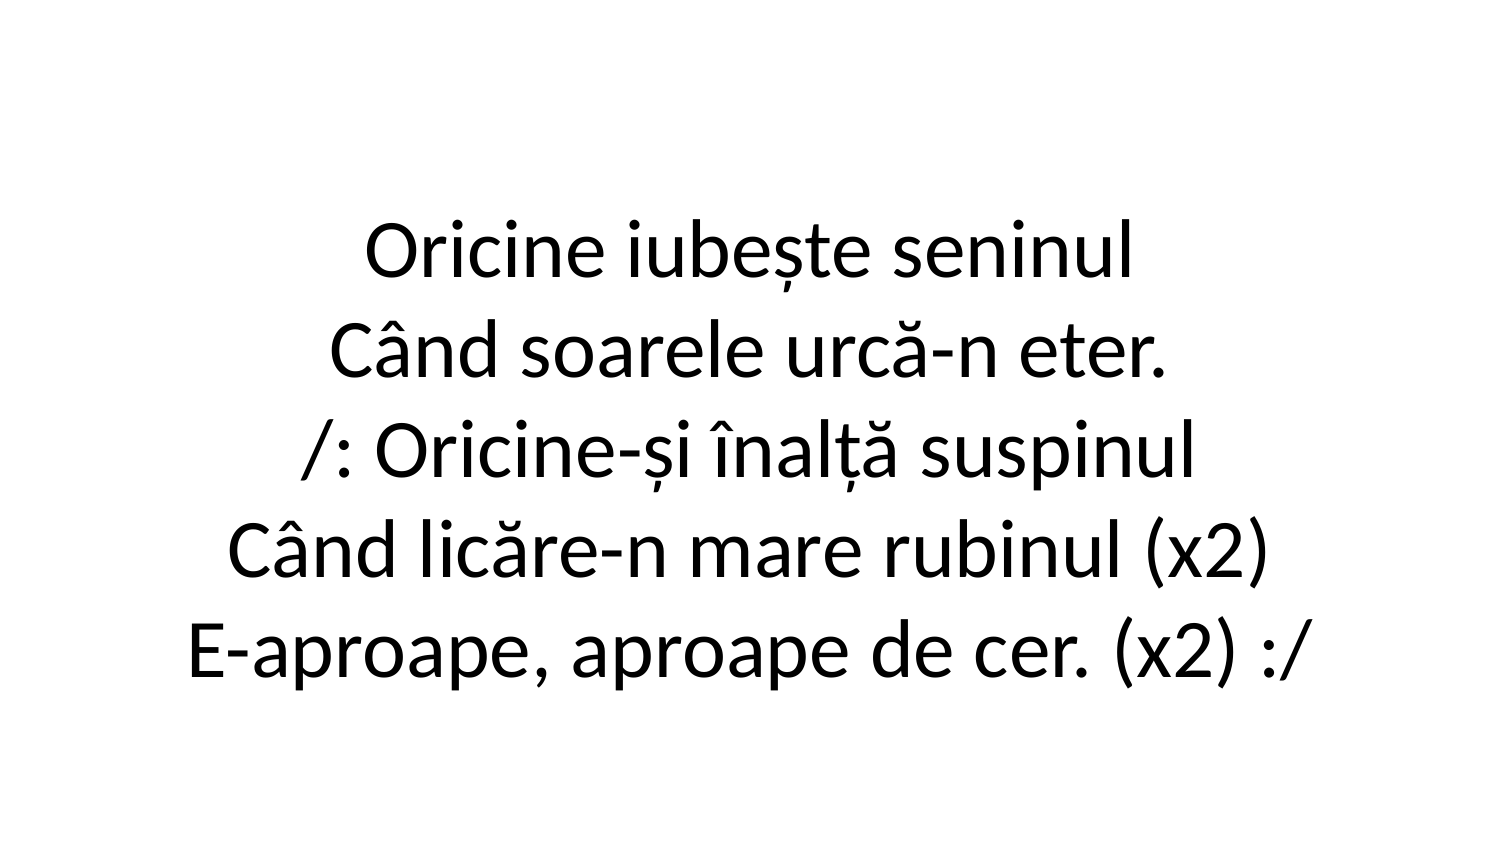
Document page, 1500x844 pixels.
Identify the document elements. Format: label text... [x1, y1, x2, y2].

text_box Oricine iubește seninul Când soarele urcă-n eter. /: Oricine-și înalță suspinul Când licăre-n mare rubinul (x2) E-aproape, aproape de cer. (x2) :/ [171, 142, 1329, 702]
